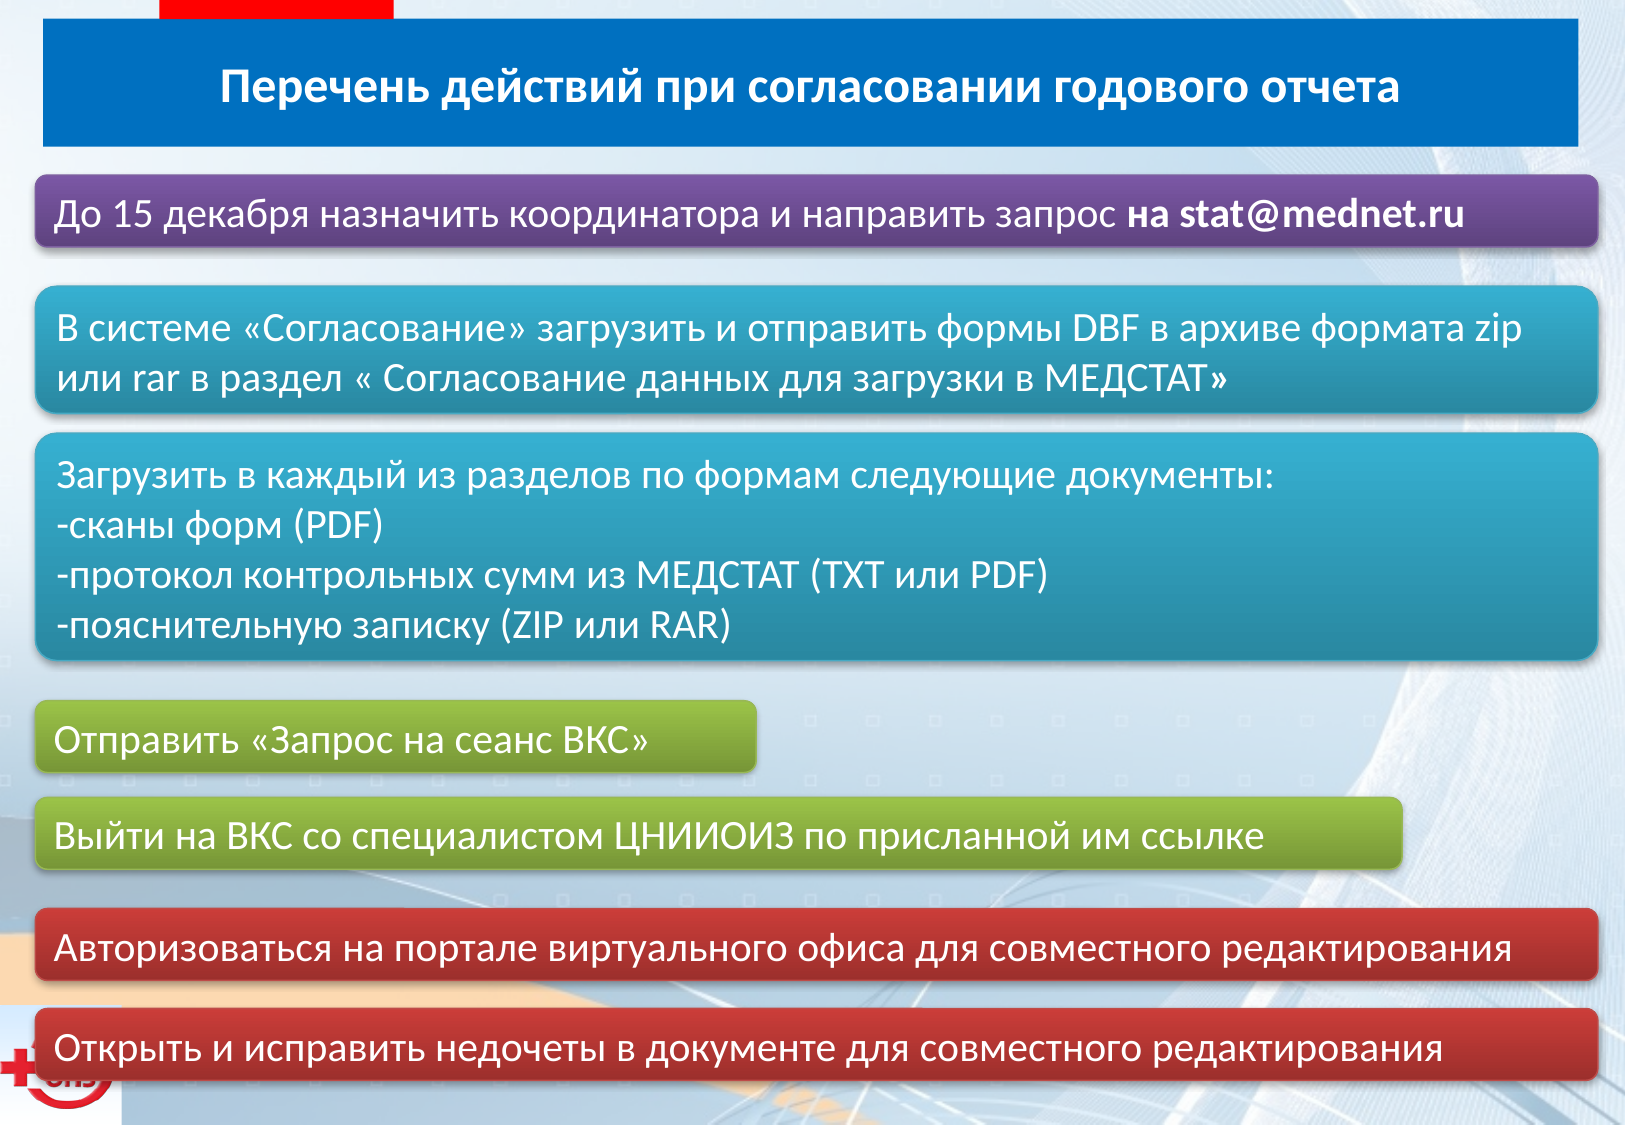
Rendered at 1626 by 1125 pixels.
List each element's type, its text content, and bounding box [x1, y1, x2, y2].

text_box В системе «Согласование» загрузить и отправить формы DBF в архиве формата zip или rar в раздел « Согласование данных для загрузки в МЕДСТАТ» [34, 285, 1599, 415]
text_box До 15 декабря назначить координатора и направить запрос на stat@mednet.ru [34, 174, 1599, 248]
text_box Авторизоваться на портале виртуального офиса для совместного редактирования [34, 907, 1599, 982]
title Перечень действий при согласовании годового отчета [41, 17, 1580, 149]
text_box [157, 0, 396, 21]
text_box Отправить «Запрос на сеанс ВКС» [34, 699, 757, 774]
text_box Выйти на ВКС со специалистом ЦНИИОИЗ по присланной им ссылке [34, 796, 1403, 871]
text_box Загрузить в каждый из разделов по формам следующие документы: -сканы форм (PDF) -протокол контрольных сумм из МЕДСТАТ (TXT или PDF) -пояснительную записку (ZIP или RAR) [34, 432, 1599, 662]
text_box Открыть и исправить недочеты в документе для совместного редактирования [125, 1007, 1599, 1082]
picture [0, 1005, 122, 1125]
